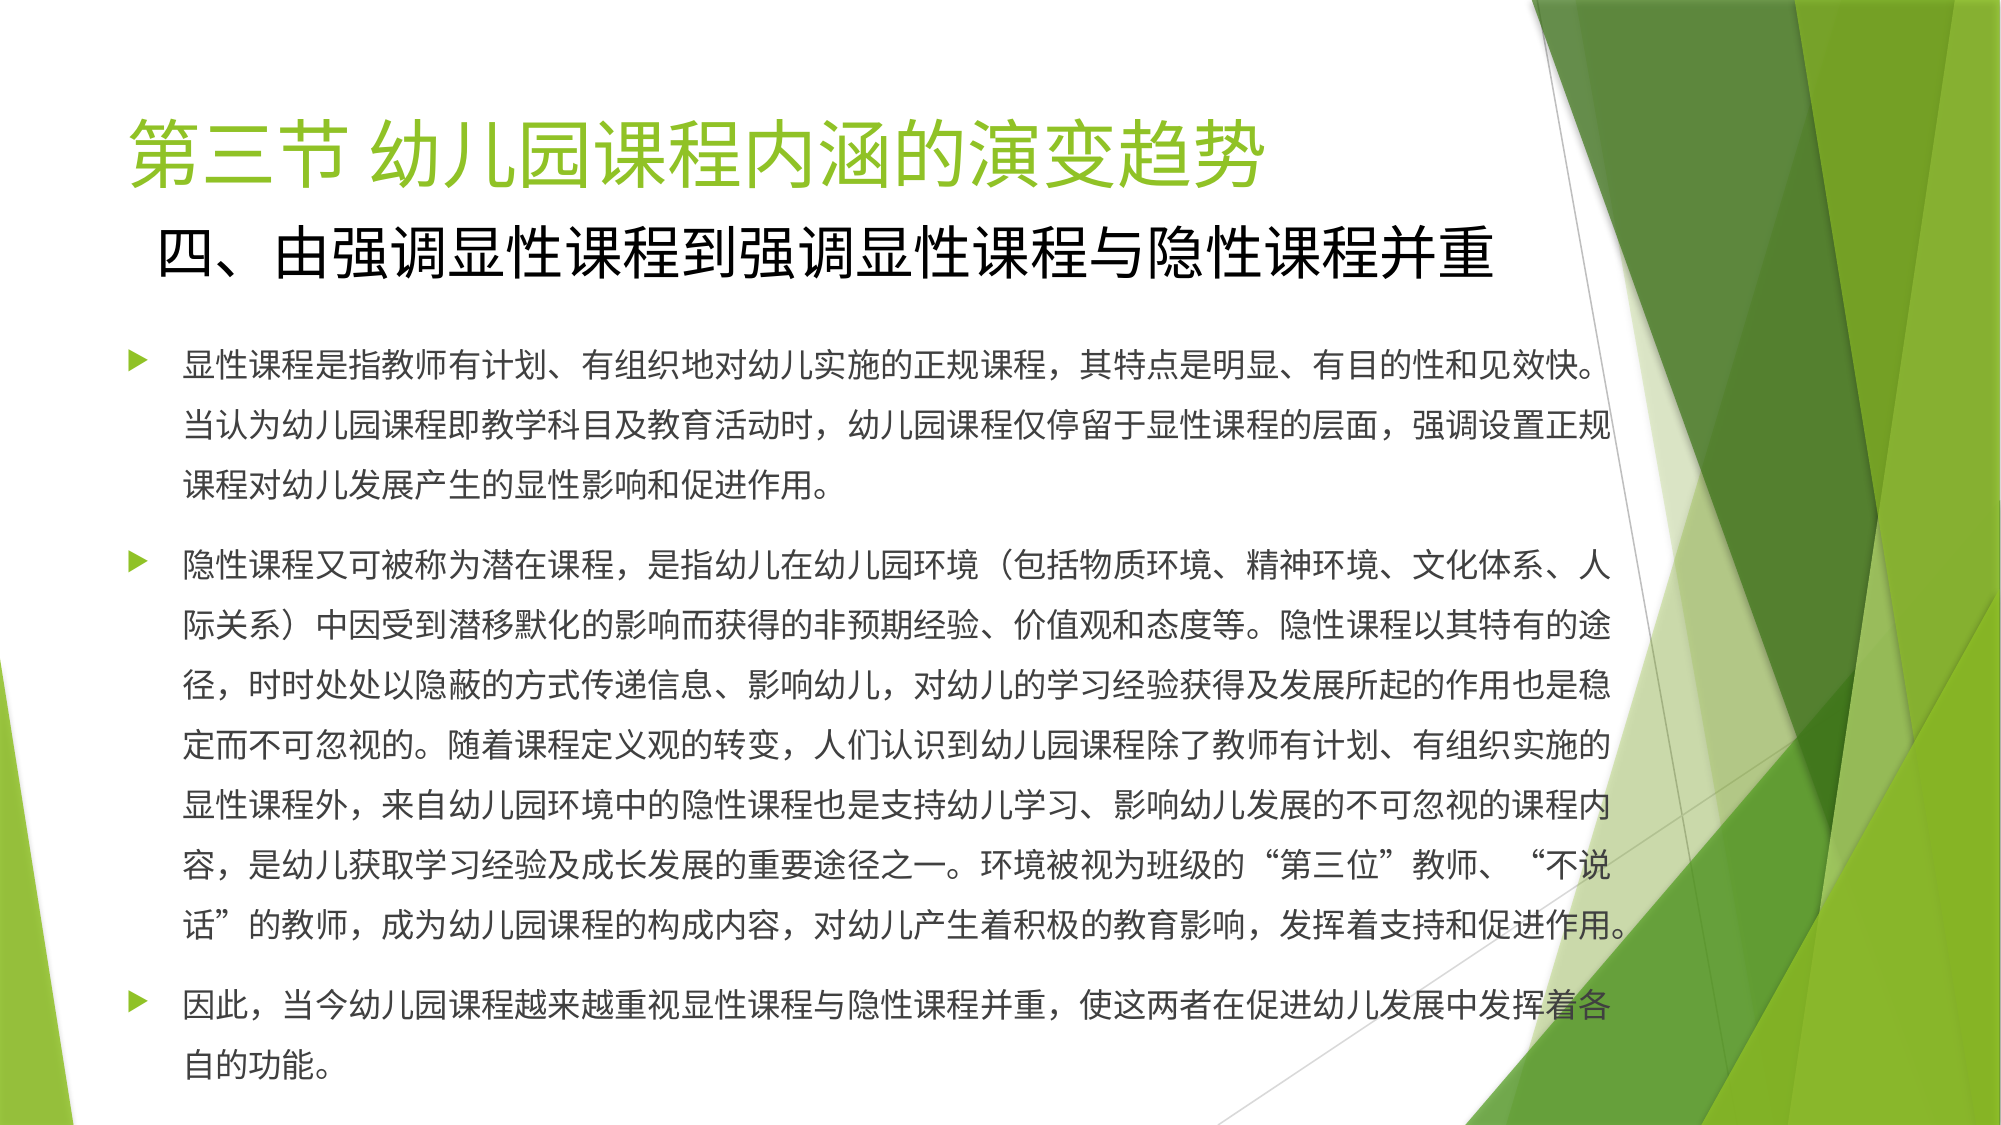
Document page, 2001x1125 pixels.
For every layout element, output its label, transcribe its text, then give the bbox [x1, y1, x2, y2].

text_box 四、由强调显性课程到强调显性课程与隐性课程并重 [141, 208, 1552, 294]
title 第三节 幼儿园课程内涵的演变趋势 [111, 99, 1522, 316]
list 显性课程是指教师有计划、有组织地对幼儿实施的正规课程，其特点是明显、有目的性和见效快。当认为幼儿园课程即教学科目及教育活动时，幼儿园课程仅停留于显性课程的层面，强调设置正规课程对幼儿发展产生的显性影响和促进作用。 隐性课程又可被称为潜在课程，是指幼儿在幼儿园环境（包括物质环境、精神环境、文化体系、人际关系）中因受到潜移默化的影响而获得的非预期经验、价值观和态度等。隐性课程以其特有的途径，时时处处以隐蔽的方式传递信息、影响幼儿，对幼儿的学习经验获得及发展所起的作用也是稳定而不可忽视的。随着课程定义观的转变，人们认识到幼儿园课程除了教师有计划、有组织实施的显性课程外，来自幼儿园环境中的隐性课程也是支持幼儿学习、影响幼儿发展的不可忽视的课程内容，是幼儿获取学习经验及成长发展的重要途径之一。环境被视为班级的“第三位”教师、“不说话”的教师，成为幼儿园课程的构成内容，对幼儿产生着积极的教育影响，发挥着支持和促进作用。 因此，当今幼儿园课程越来越重视显性课程与隐性课程并重，使这两者在促进幼儿发展中发挥着各自的功能。 [111, 316, 1643, 1116]
